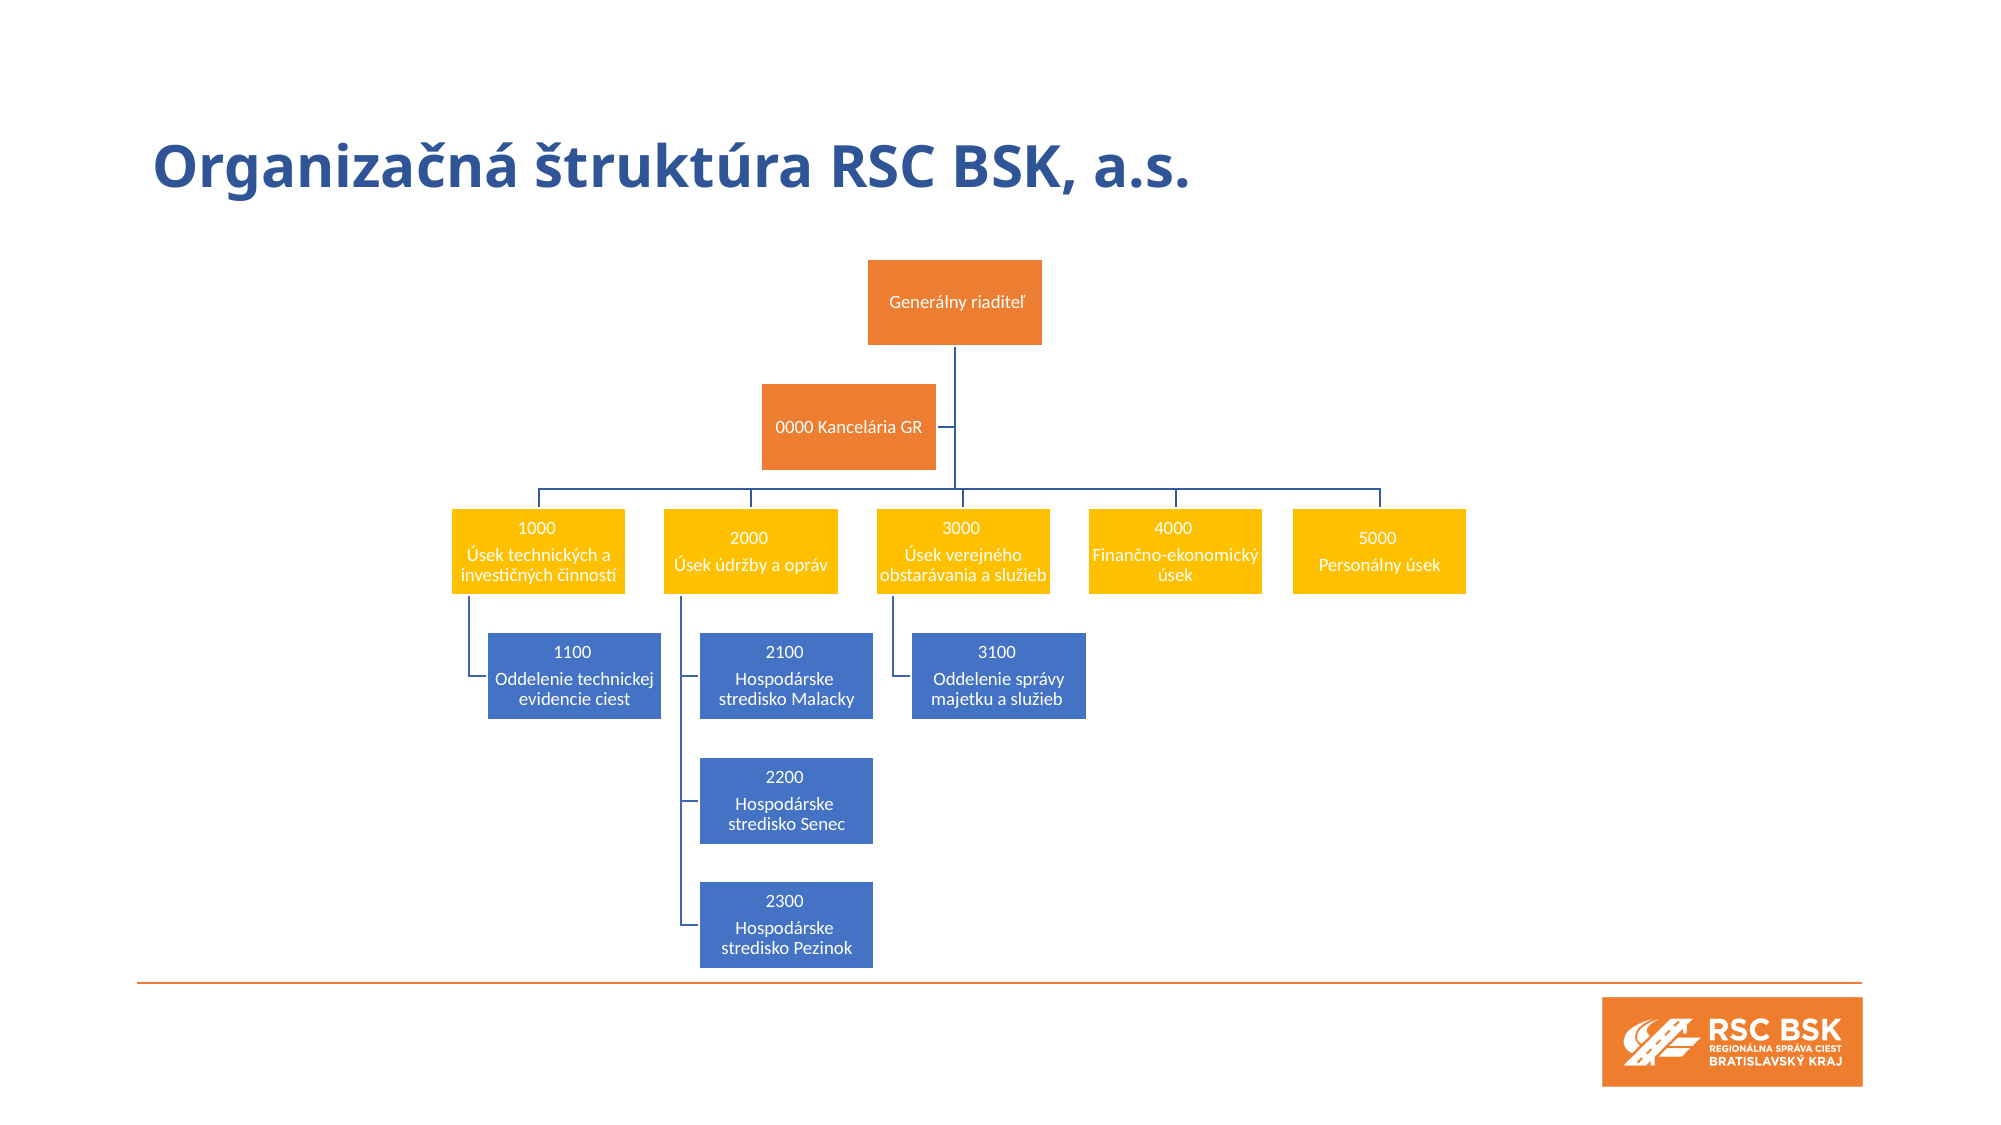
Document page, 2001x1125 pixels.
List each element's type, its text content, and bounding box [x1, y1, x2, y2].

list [1602, 997, 1863, 1087]
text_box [334, 258, 1576, 970]
title Organizačná štruktúra RSC BSK, a.s. [137, 59, 1863, 278]
